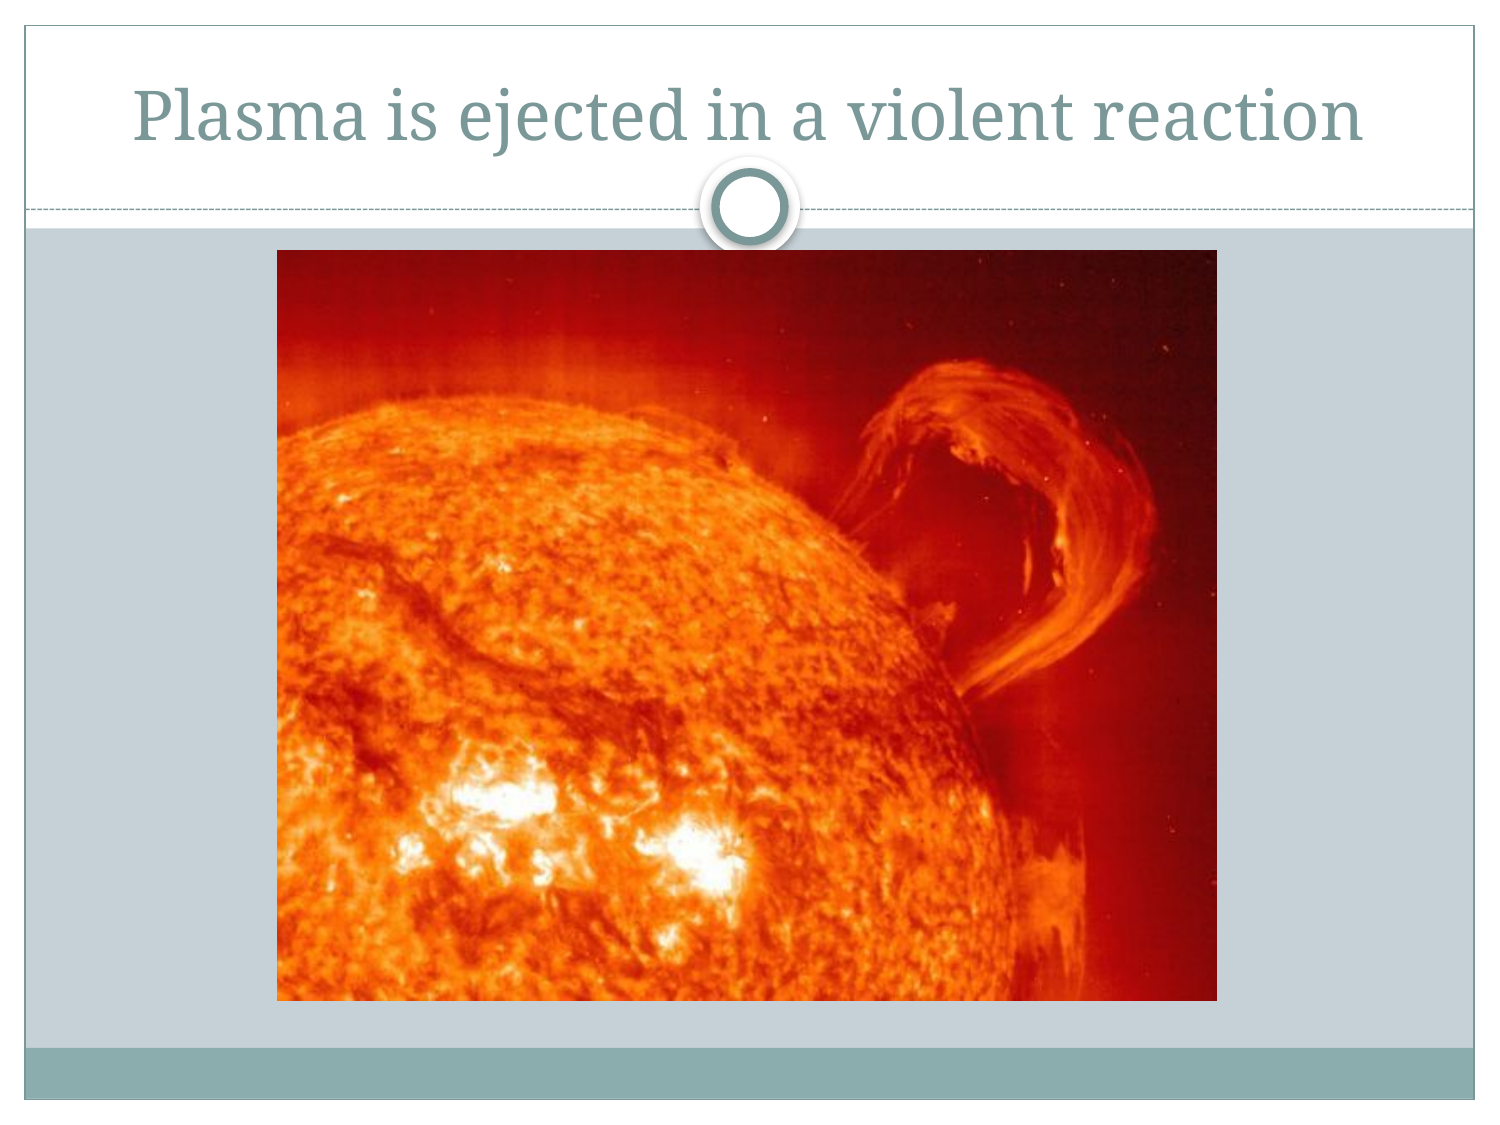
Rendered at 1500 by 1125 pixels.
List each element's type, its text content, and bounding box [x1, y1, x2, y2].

title Plasma is ejected in a violent reaction [49, 37, 1450, 162]
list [277, 250, 1217, 1001]
